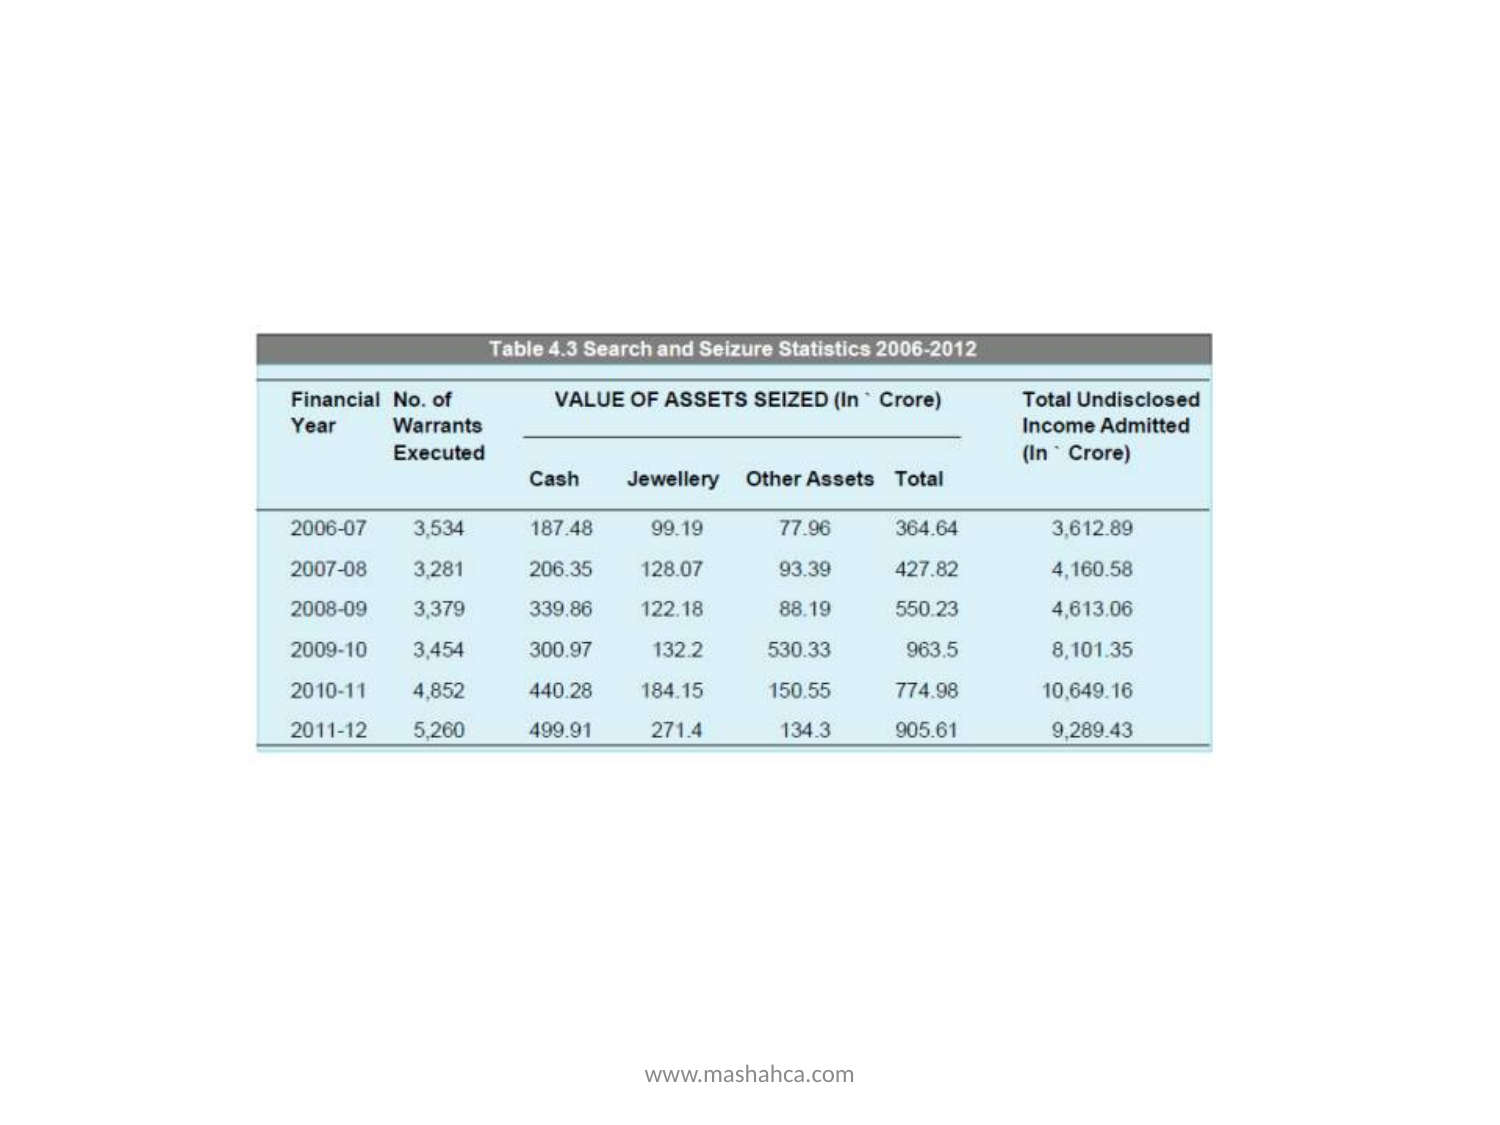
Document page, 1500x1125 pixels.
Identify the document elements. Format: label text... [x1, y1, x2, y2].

footer www.mashahca.com [512, 1042, 988, 1103]
picture [249, 324, 1216, 766]
